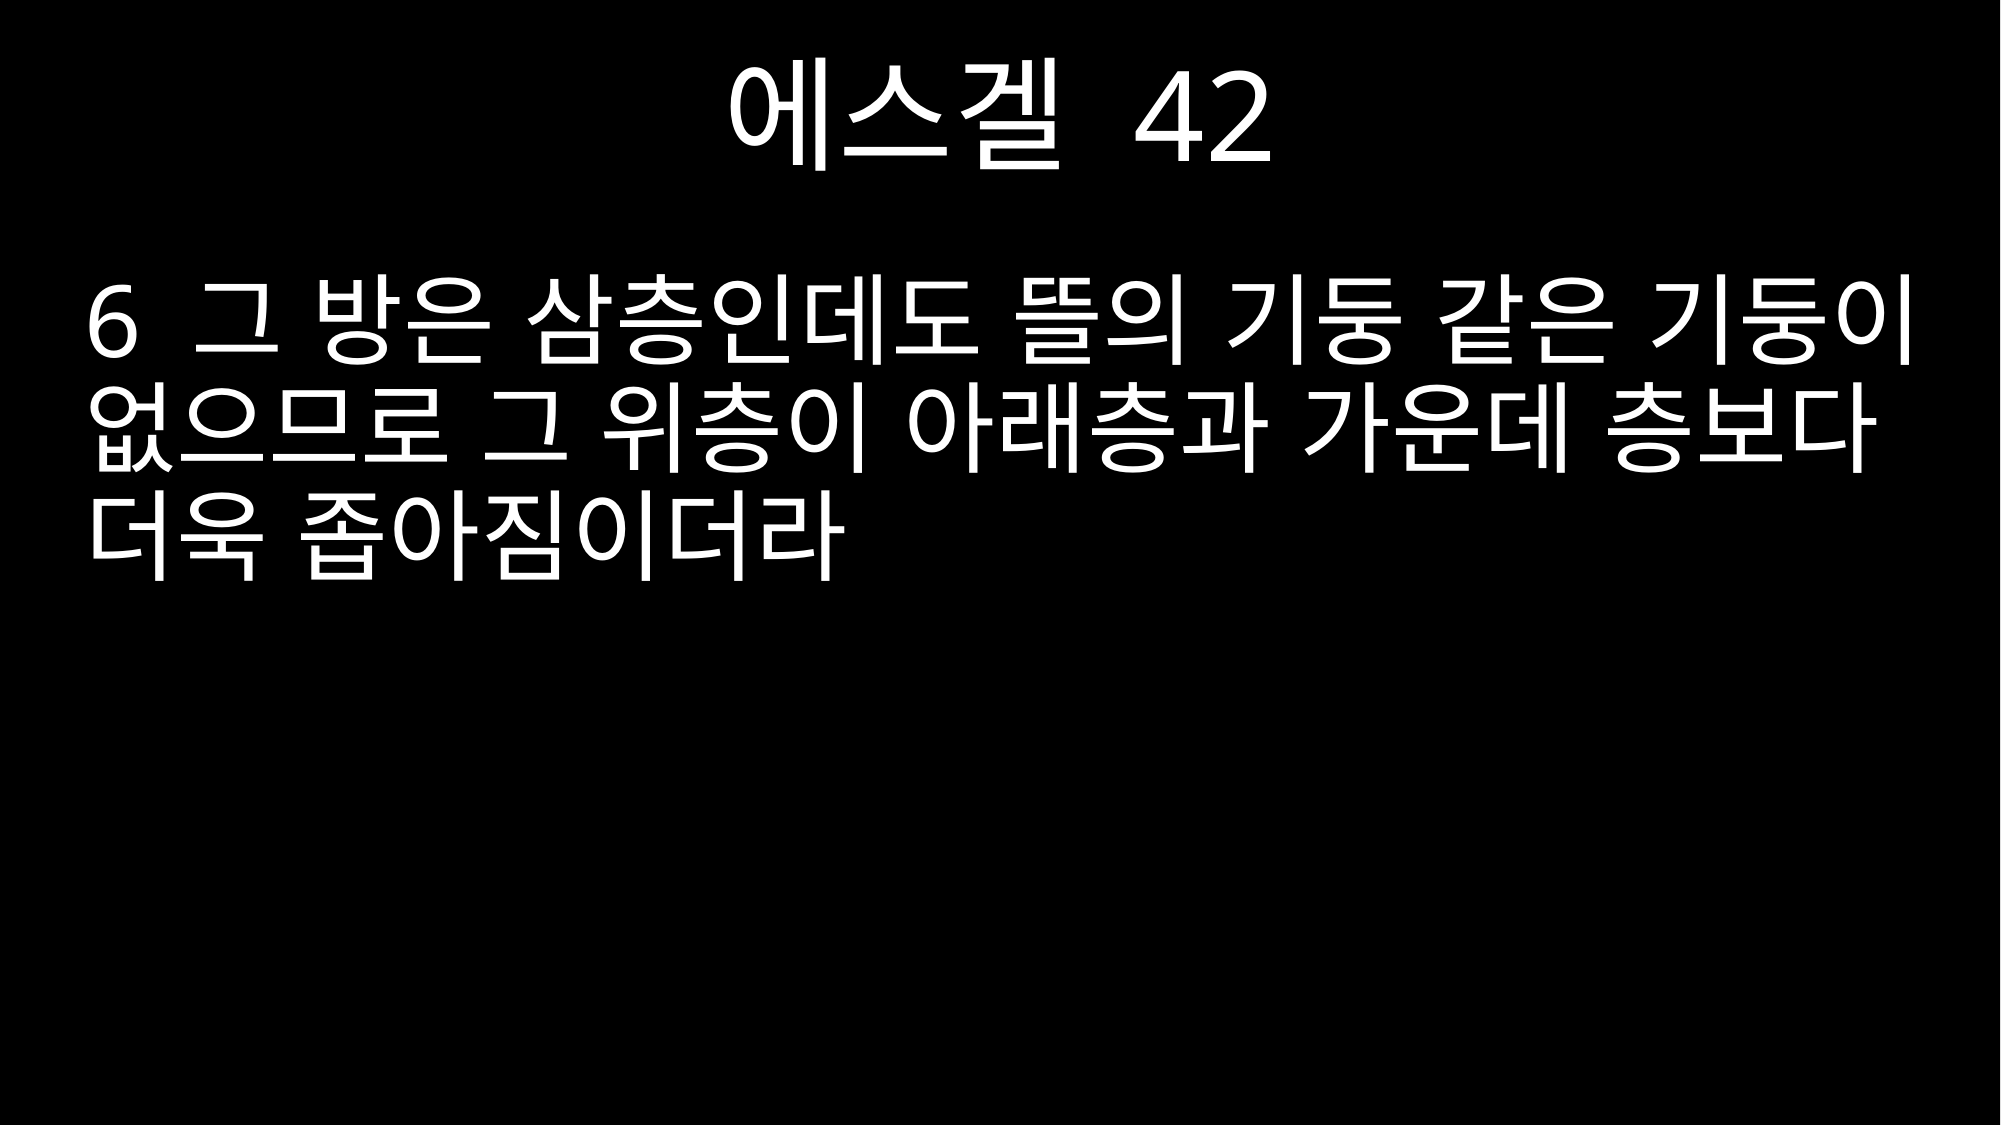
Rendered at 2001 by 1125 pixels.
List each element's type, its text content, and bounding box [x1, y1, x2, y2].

picture [0, 0, 2001, 1125]
footer 에스겔 42 [0, 32, 2000, 192]
list 6 그 방은 삼층인데도 뜰의 기둥 같은 기둥이 없으므로 그 위층이 아래층과 가운데 층보다 더욱 좁아짐이더라 [69, 263, 1953, 423]
